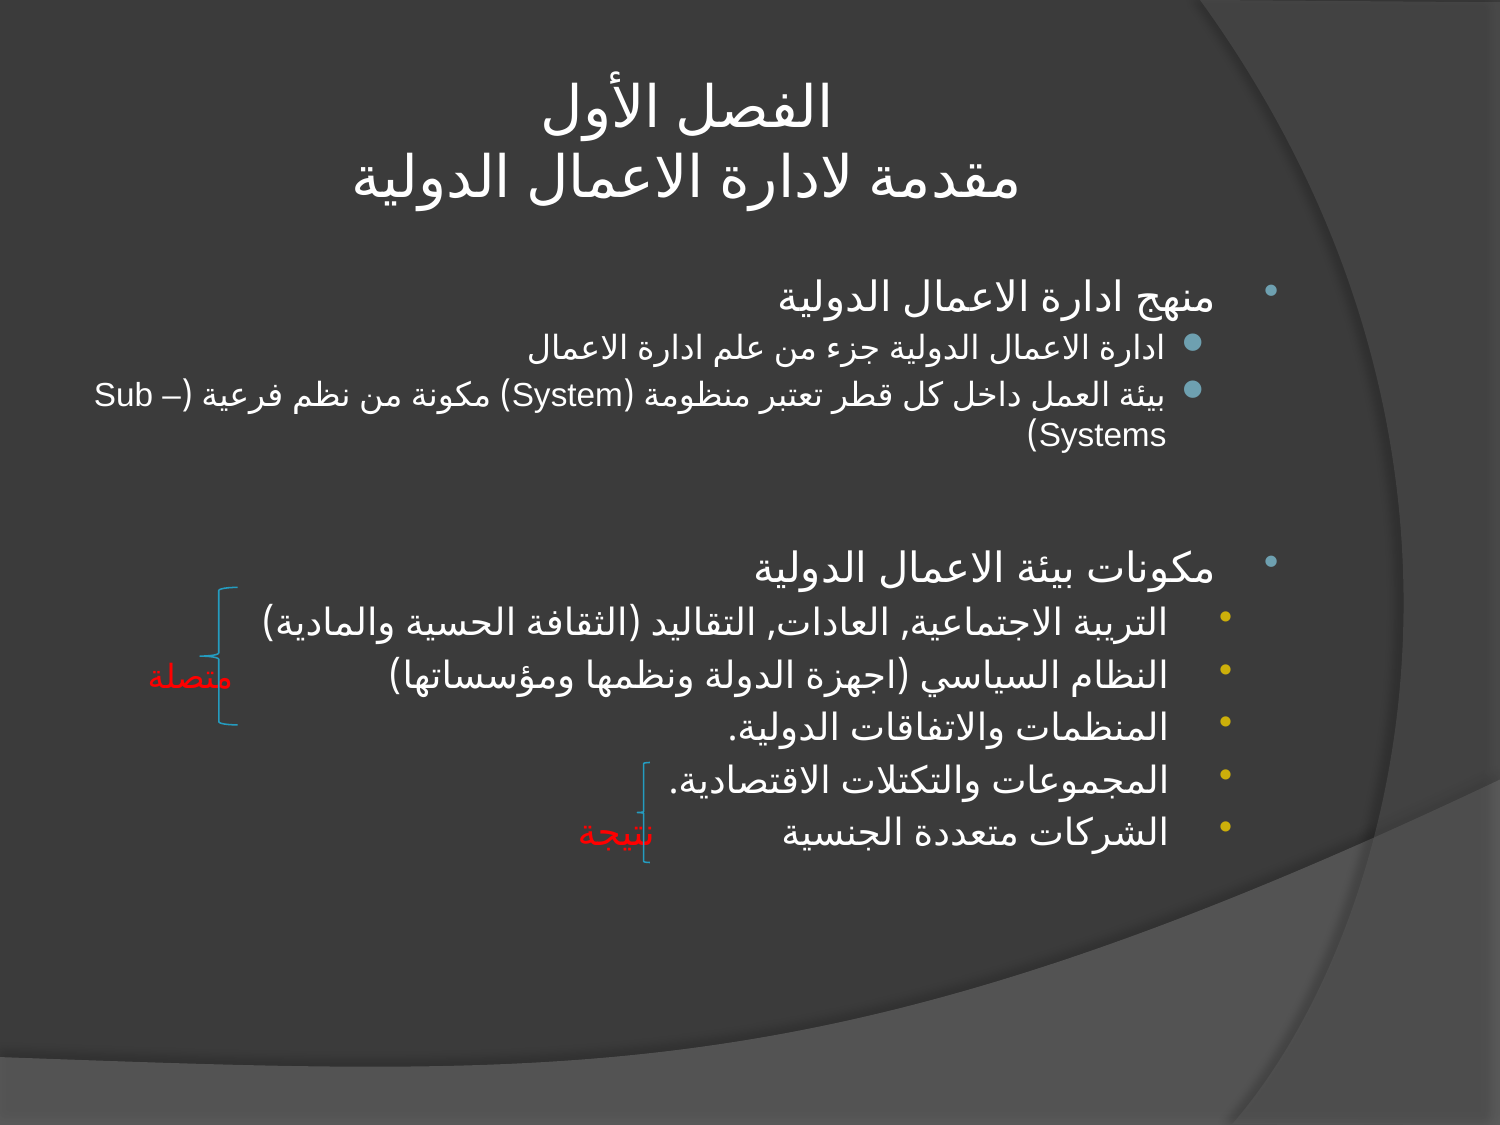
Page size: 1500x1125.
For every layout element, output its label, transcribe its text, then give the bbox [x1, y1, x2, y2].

list منهج ادارة الاعمال الدولية ادارة الاعمال الدولية جزء من علم ادارة الاعمال بيئة العمل داخل كل قطر تعتبر منظومة (System) مكونة من نظم فرعية (Sub – Systems) مكونات بيئة الاعمال الدولية التريبة الاجتماعية, العادات, التقاليد (الثقافة الحسية والمادية) النظام السياسي (اجهزة الدولة ونظمها ومؤسساتها) متصلة المنظمات والاتفاقات الدولية. المجموعات والتكتلات الاقتصادية. الشركات متعددة الجنسية نتيجة [75, 262, 1300, 1005]
title الفصل الأول مقدمة لادارة الاعمال الدولية [75, 45, 1300, 233]
text_box [636, 761, 651, 864]
text_box [199, 586, 238, 726]
